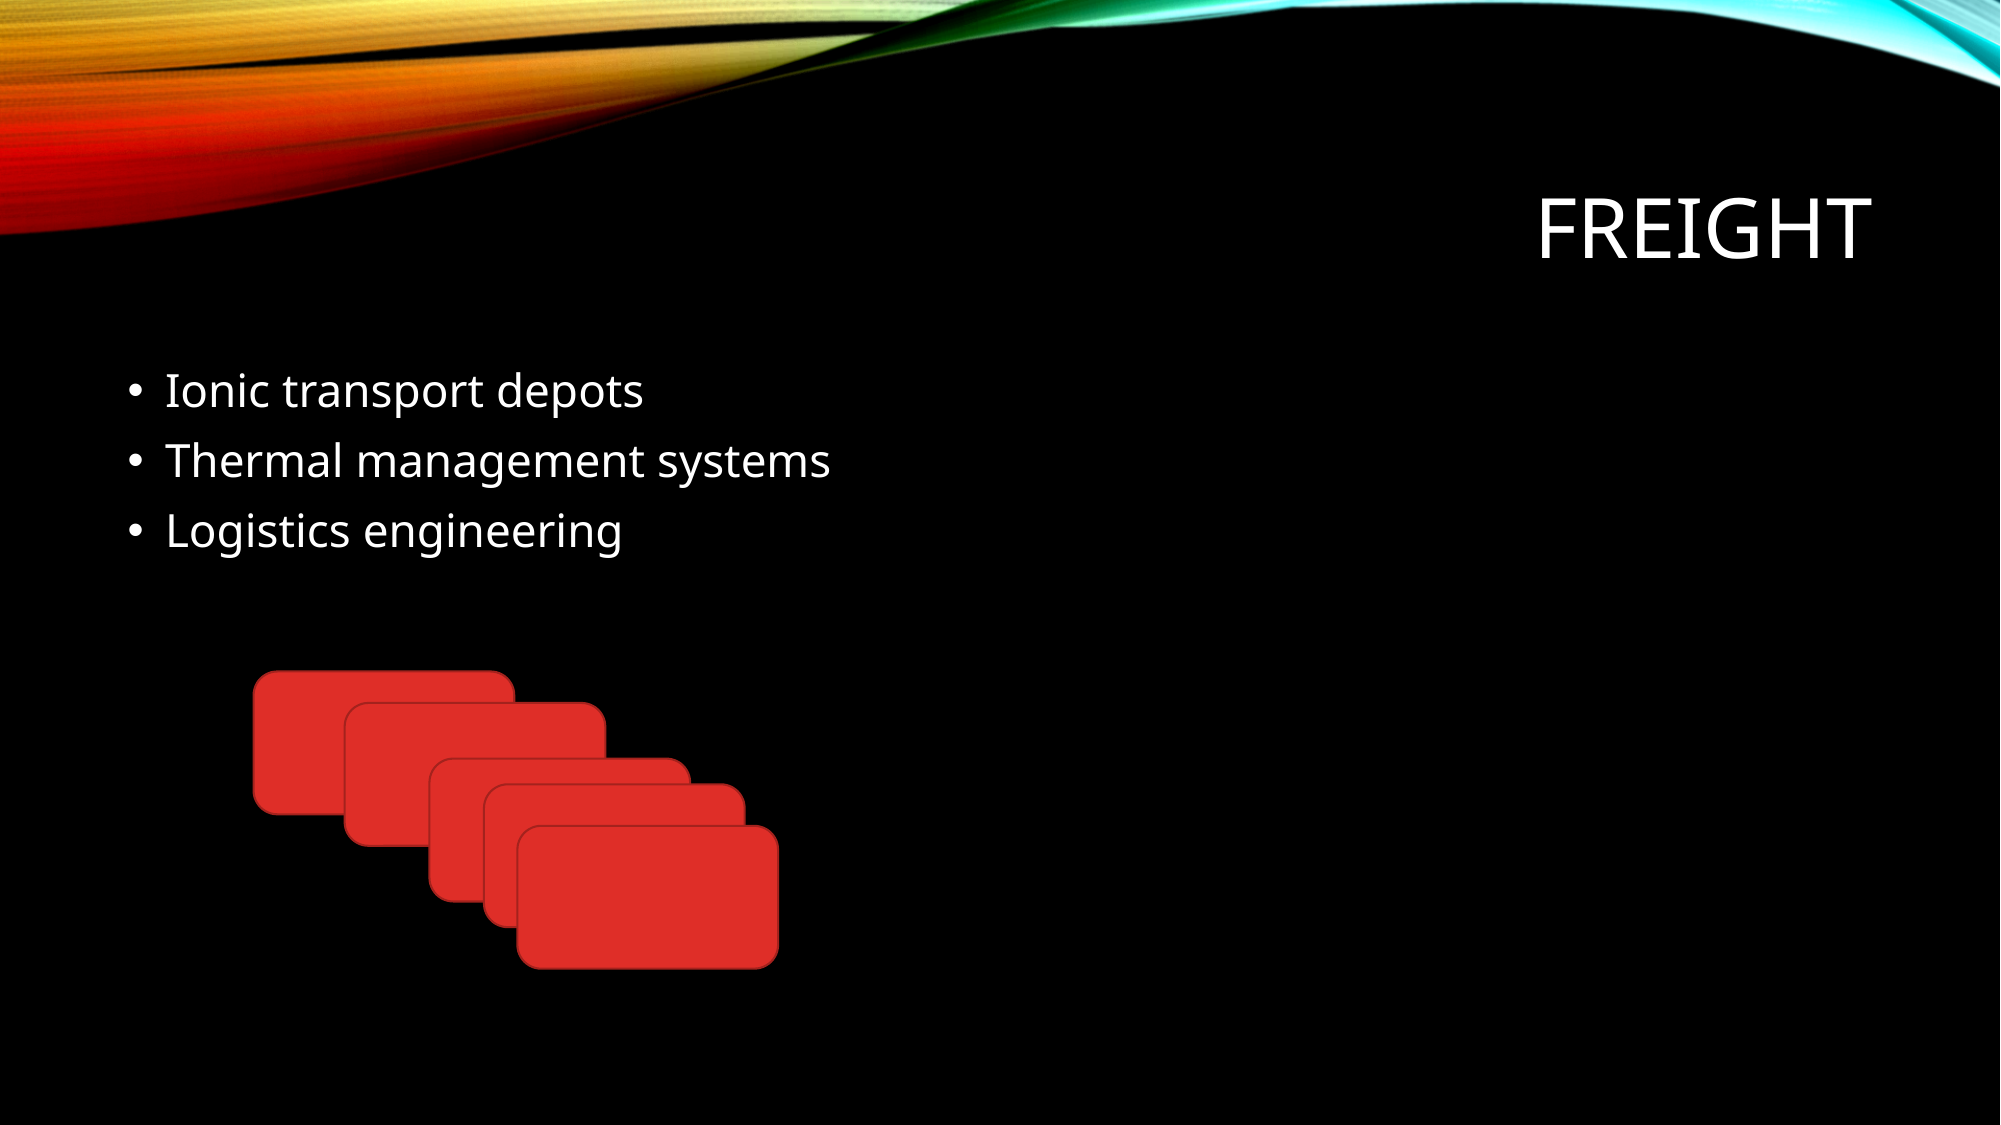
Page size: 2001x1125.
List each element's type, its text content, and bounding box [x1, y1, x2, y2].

text_box [428, 757, 692, 903]
title freight [474, 125, 1888, 338]
picture [0, 0, 2000, 237]
text_box [343, 701, 607, 847]
text_box [252, 670, 516, 816]
list Ionic transport depots Thermal management systems Logistics engineering [112, 360, 1888, 1021]
text_box [482, 783, 746, 929]
text_box [516, 824, 780, 970]
